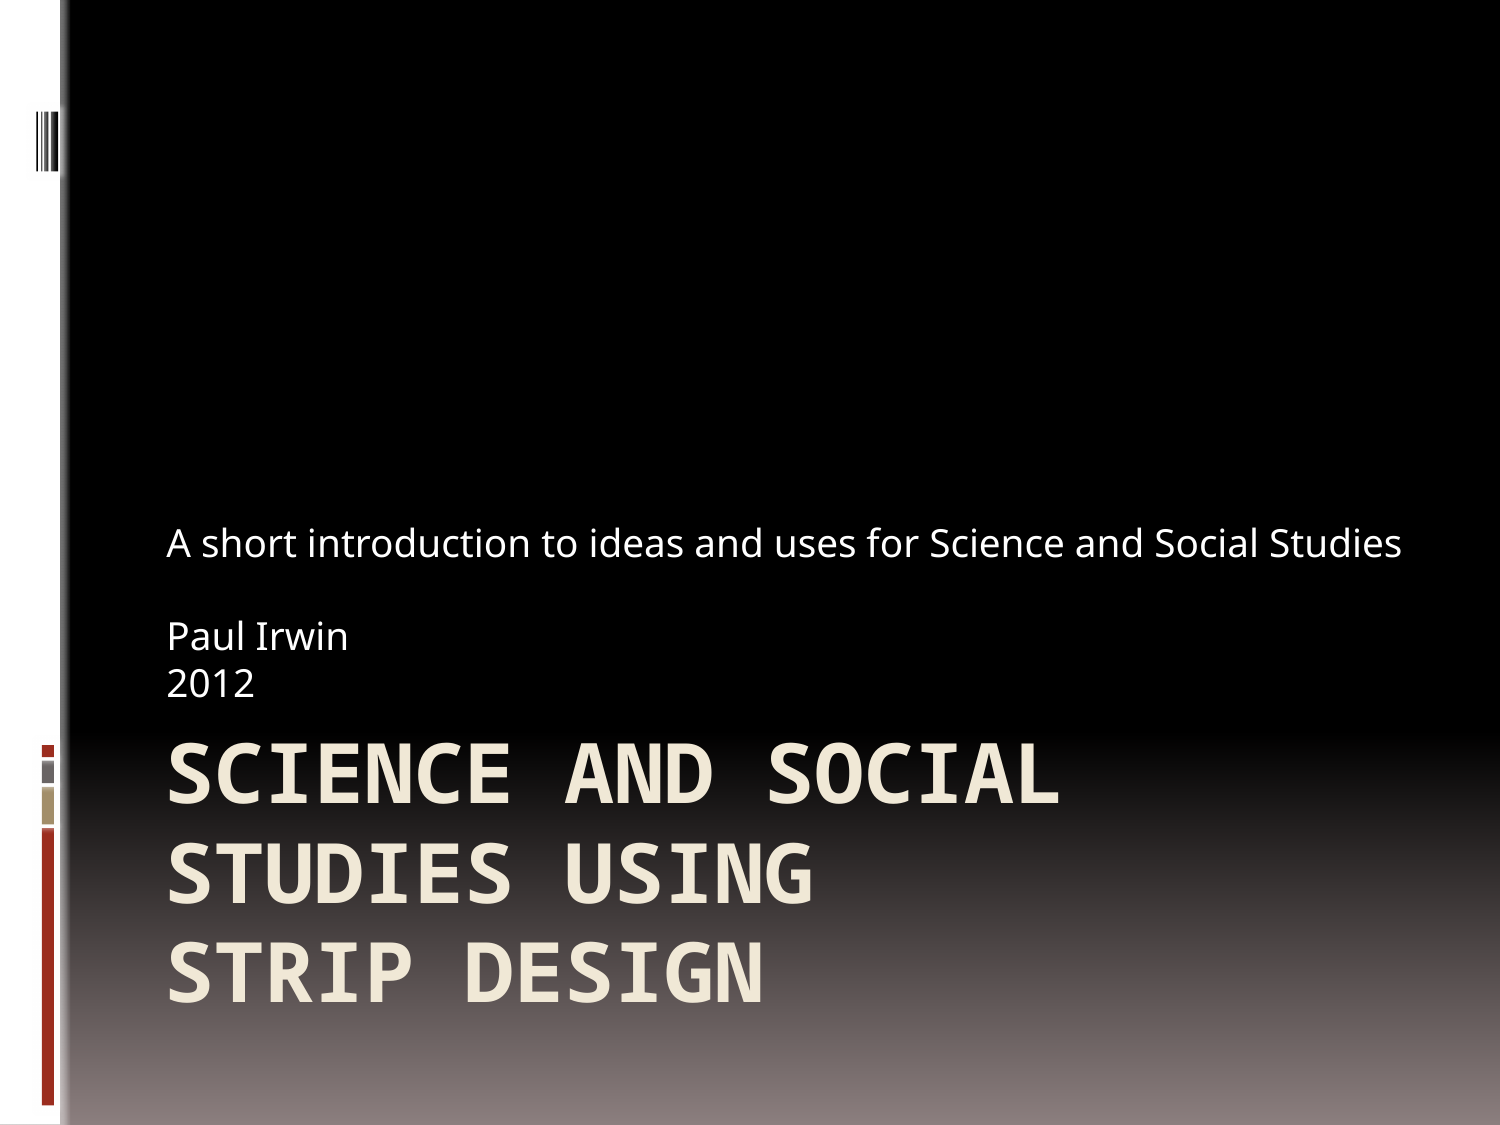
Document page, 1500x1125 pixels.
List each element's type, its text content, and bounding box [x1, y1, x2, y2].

title Science and Social Studies using Strip Design [150, 713, 1425, 1037]
subtitle A short introduction to ideas and uses for Science and Social Studies Paul Irwin 2012 [150, 464, 1425, 713]
